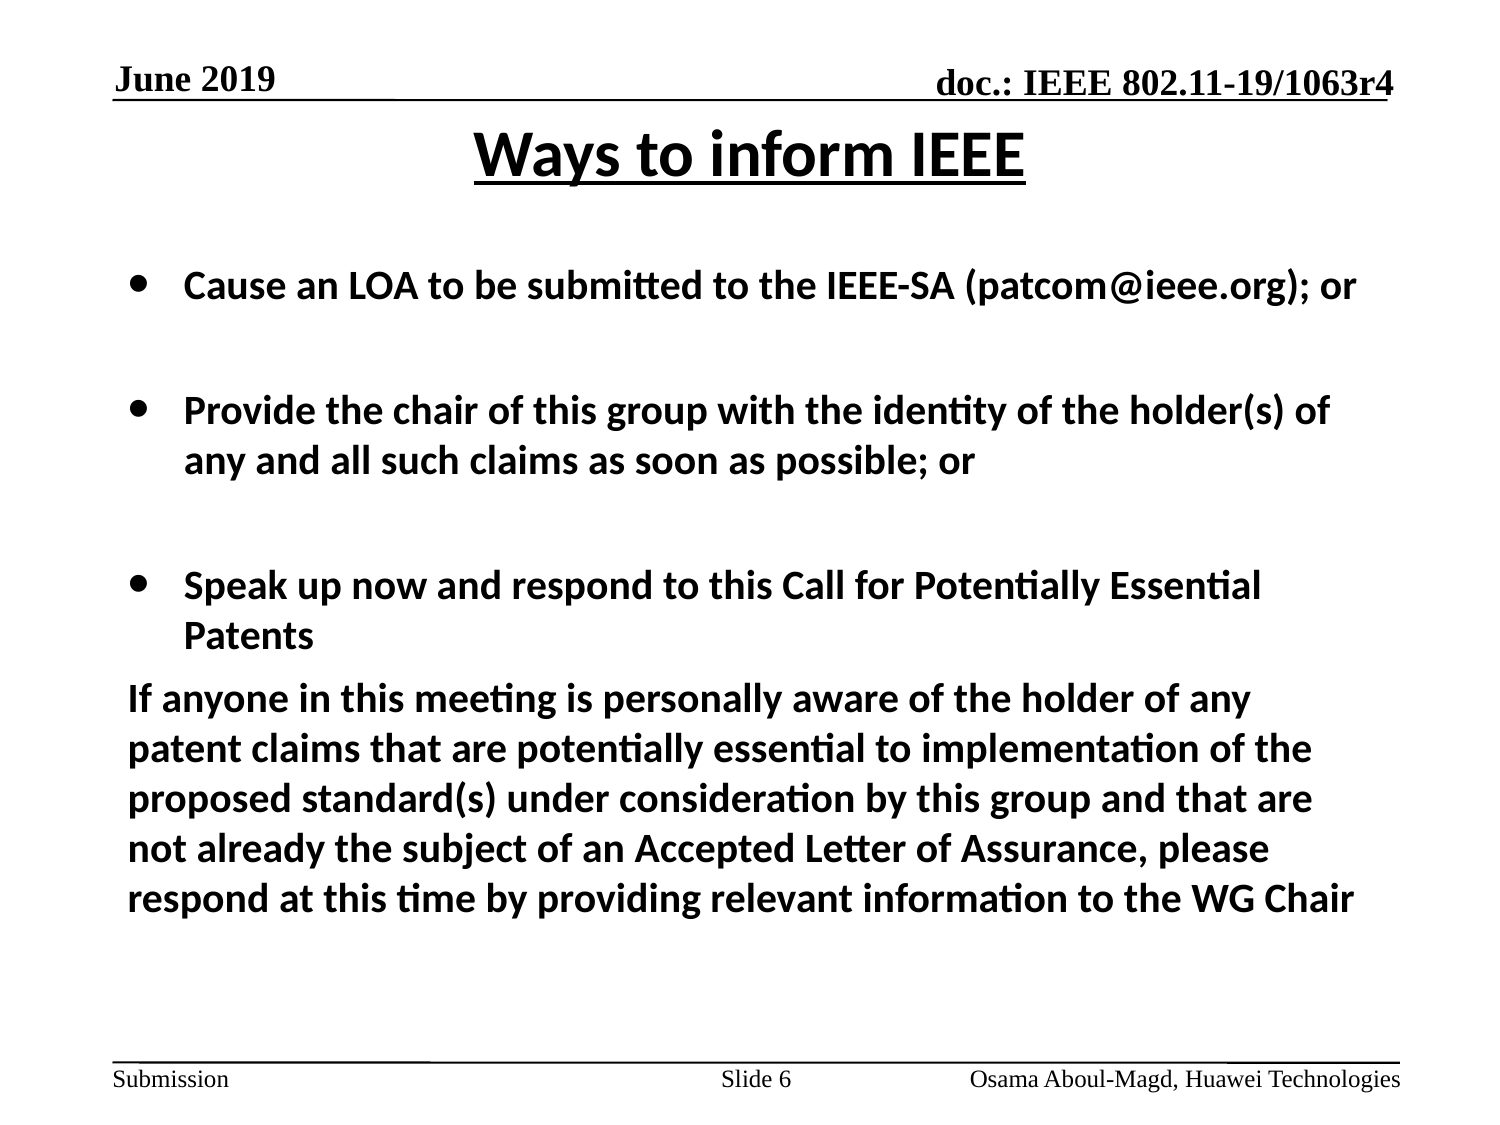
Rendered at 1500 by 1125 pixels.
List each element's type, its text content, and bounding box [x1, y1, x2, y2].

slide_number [114, 54, 423, 100]
slide_number Slide 6 [712, 1061, 800, 1123]
footer Osama Aboul-Magd, Huawei Technologies [878, 1061, 1402, 1093]
list Cause an LOA to be submitted to the IEEE-SA (patcom@ieee.org); or Provide the chair of this group with the identity of the holder(s) of any and all such claims as soon as possible; or Speak up now and respond to this Call for Potentially Essential Patents If anyone in this meeting is personally aware of the holder of any patent claims that are potentially essential to implementation of the proposed standard(s) under consideration by this group and that are not already the subject of an Accepted Letter of Assurance, please respond at this time by providing relevant information to the WG Chair [112, 250, 1388, 926]
title Ways to inform IEEE [112, 112, 1388, 188]
